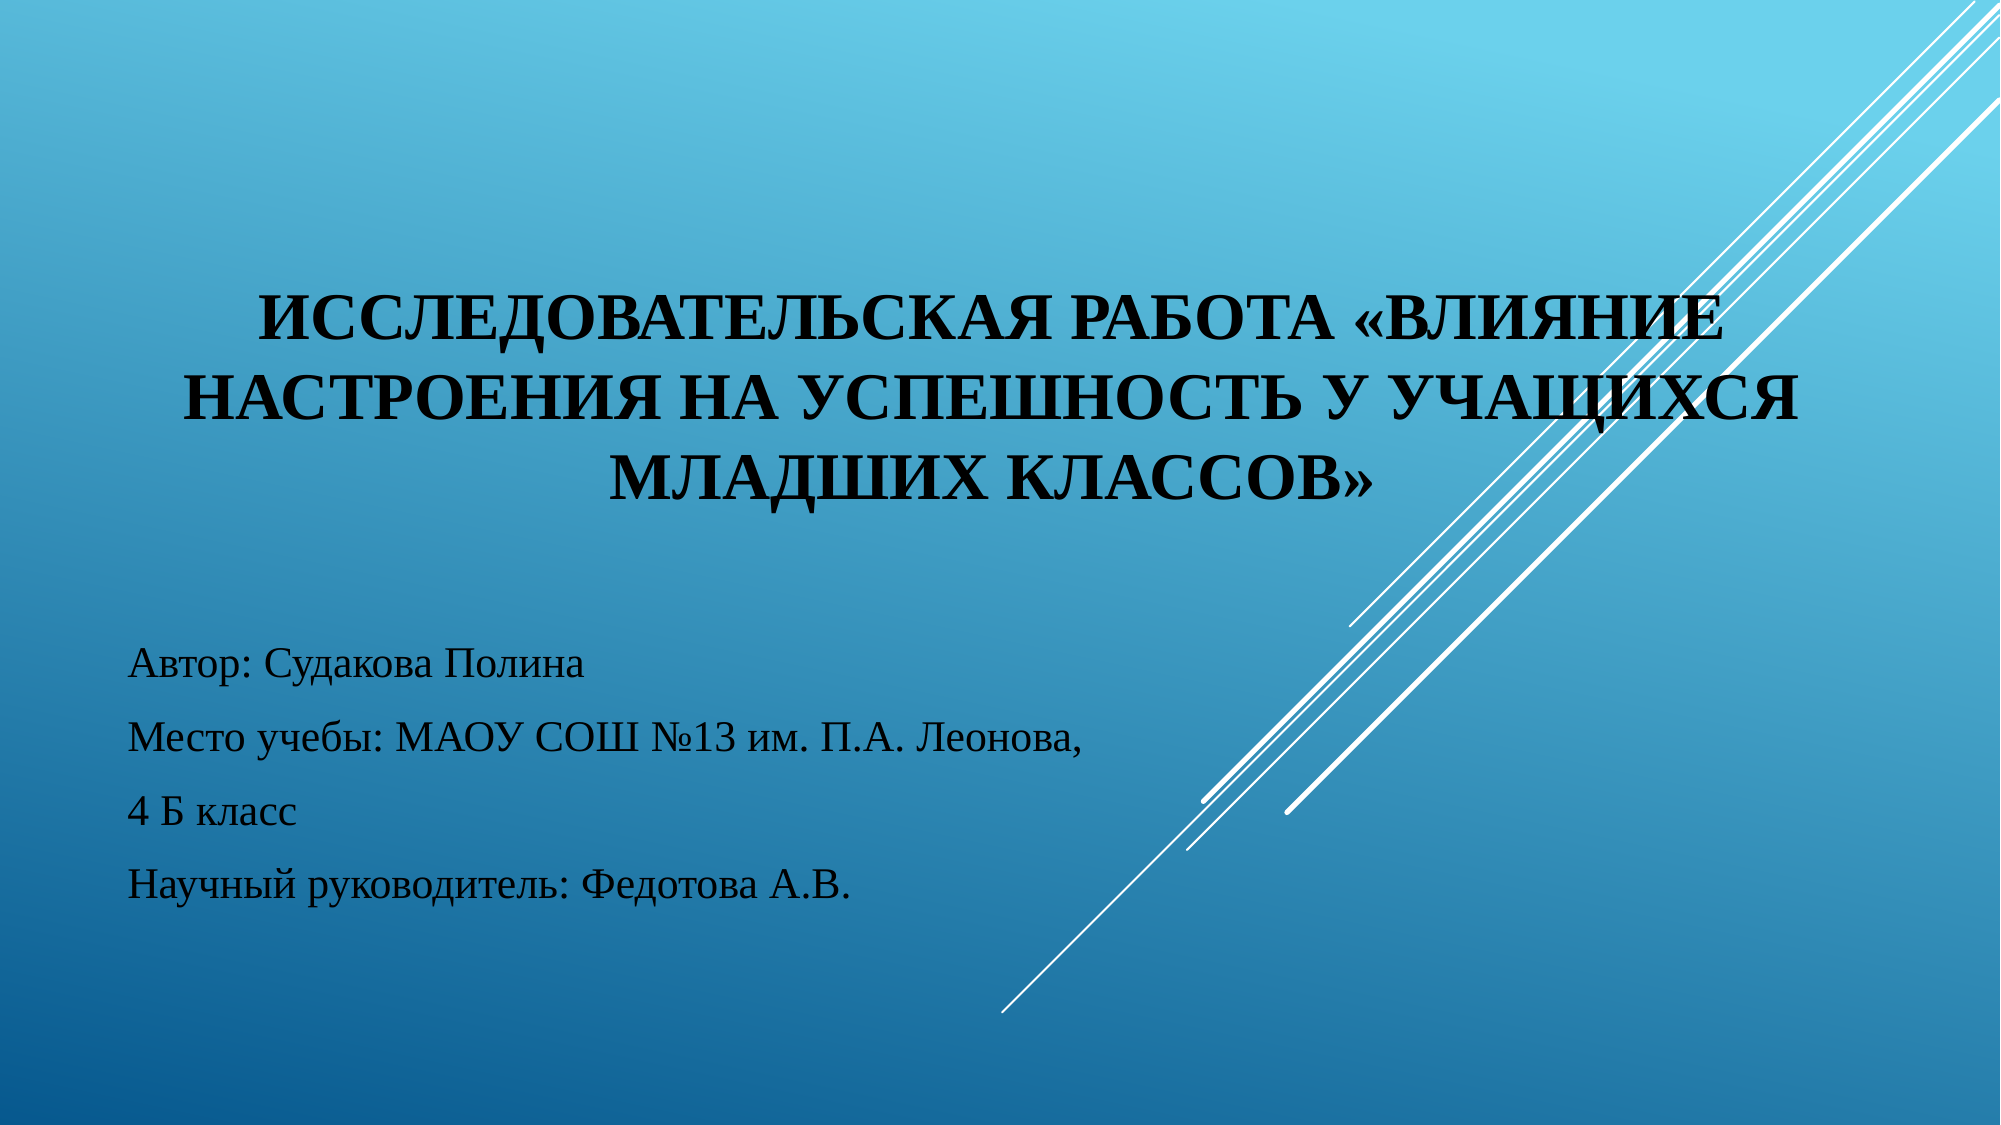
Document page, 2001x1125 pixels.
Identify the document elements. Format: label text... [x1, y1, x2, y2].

subtitle Автор: Судакова Полина Место учебы: МАОУ СОШ №13 им. П.А. Леонова, 4 Б класс Научный руководитель: Федотова А.В. [112, 626, 1163, 946]
title Исследовательская работа «Влияние настроения на успешность у учащихся младших классов» [112, 112, 1874, 600]
